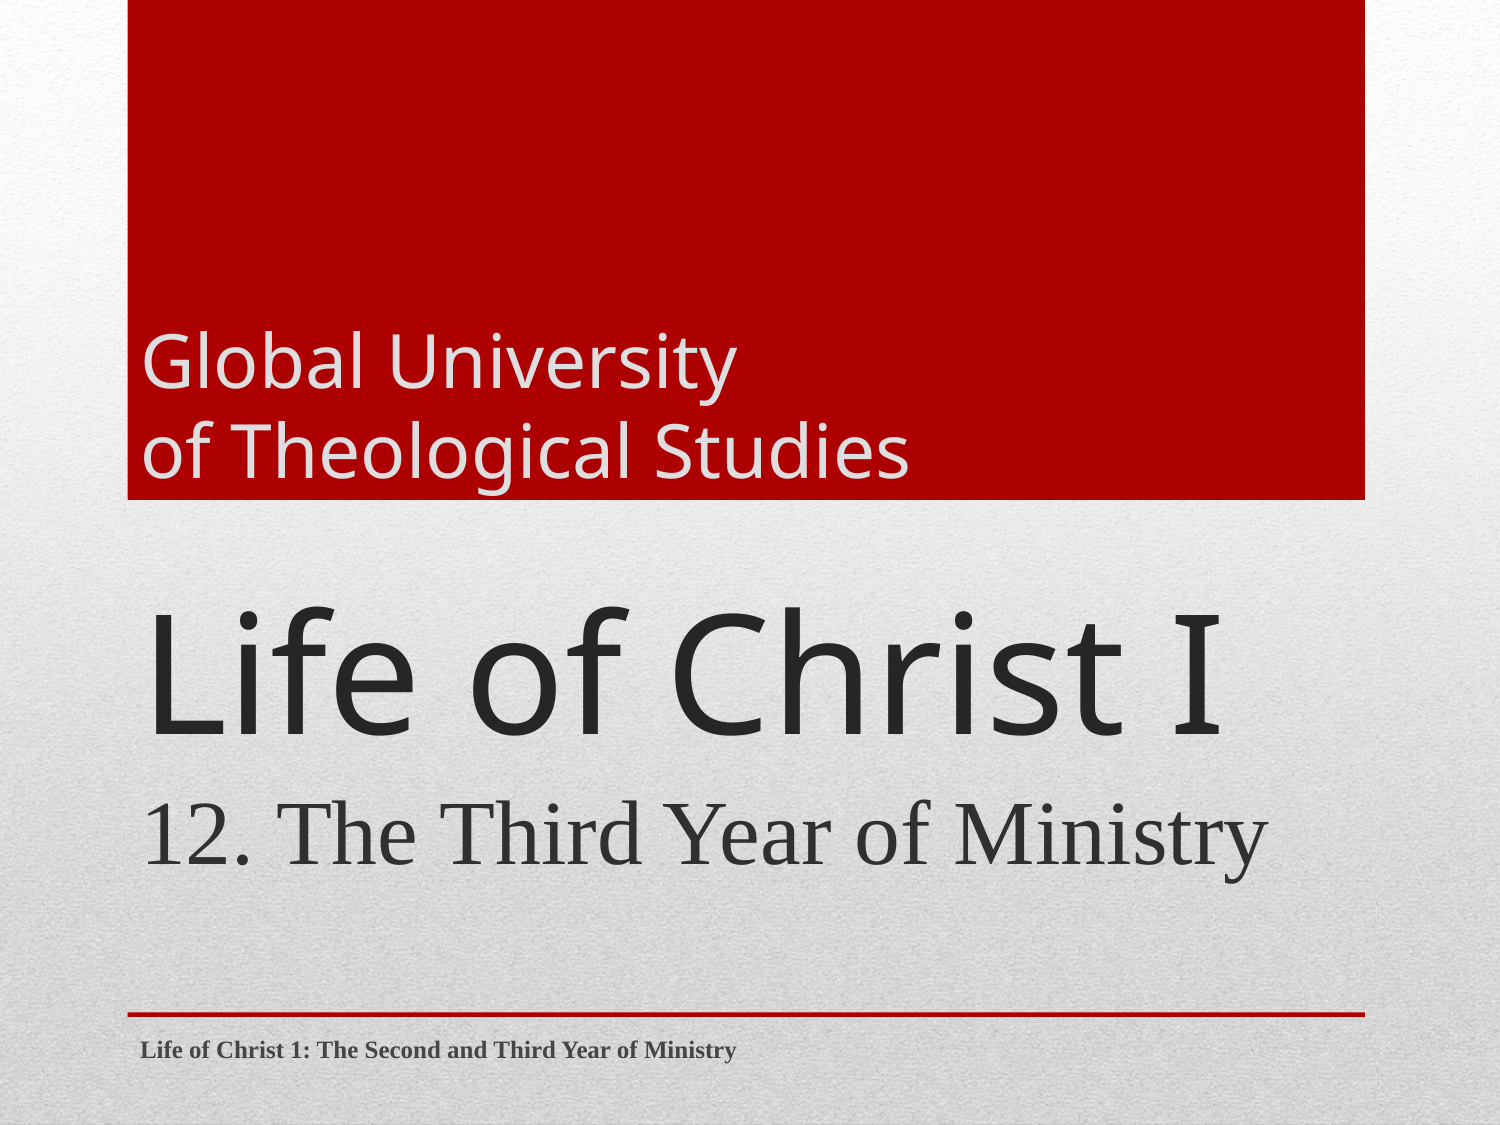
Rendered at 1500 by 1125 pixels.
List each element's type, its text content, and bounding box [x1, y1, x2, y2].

text_box Global University of Theological Studies [125, 251, 1439, 502]
title Life of Christ I [125, 525, 1363, 775]
subtitle 12. The Third Year of Ministry [125, 764, 1342, 1009]
footer Life of Christ 1: The Second and Third Year of Ministry [125, 1018, 925, 1079]
